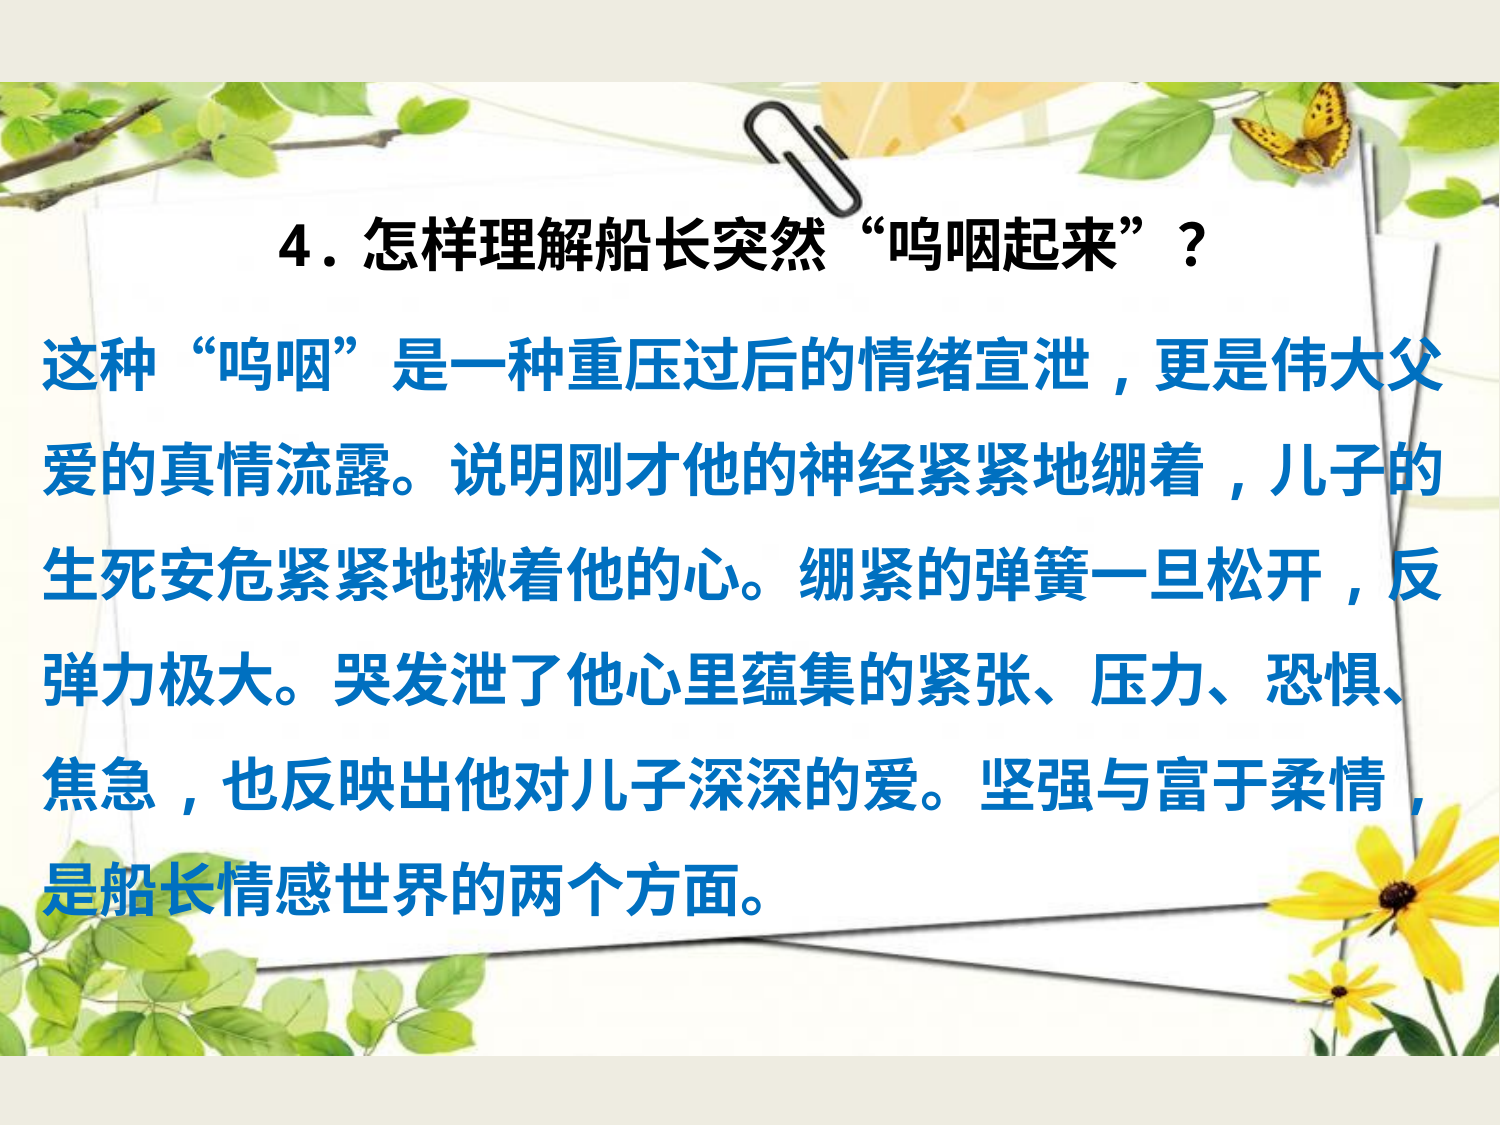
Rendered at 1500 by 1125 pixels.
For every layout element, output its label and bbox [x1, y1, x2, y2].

picture [0, 81, 1500, 1057]
